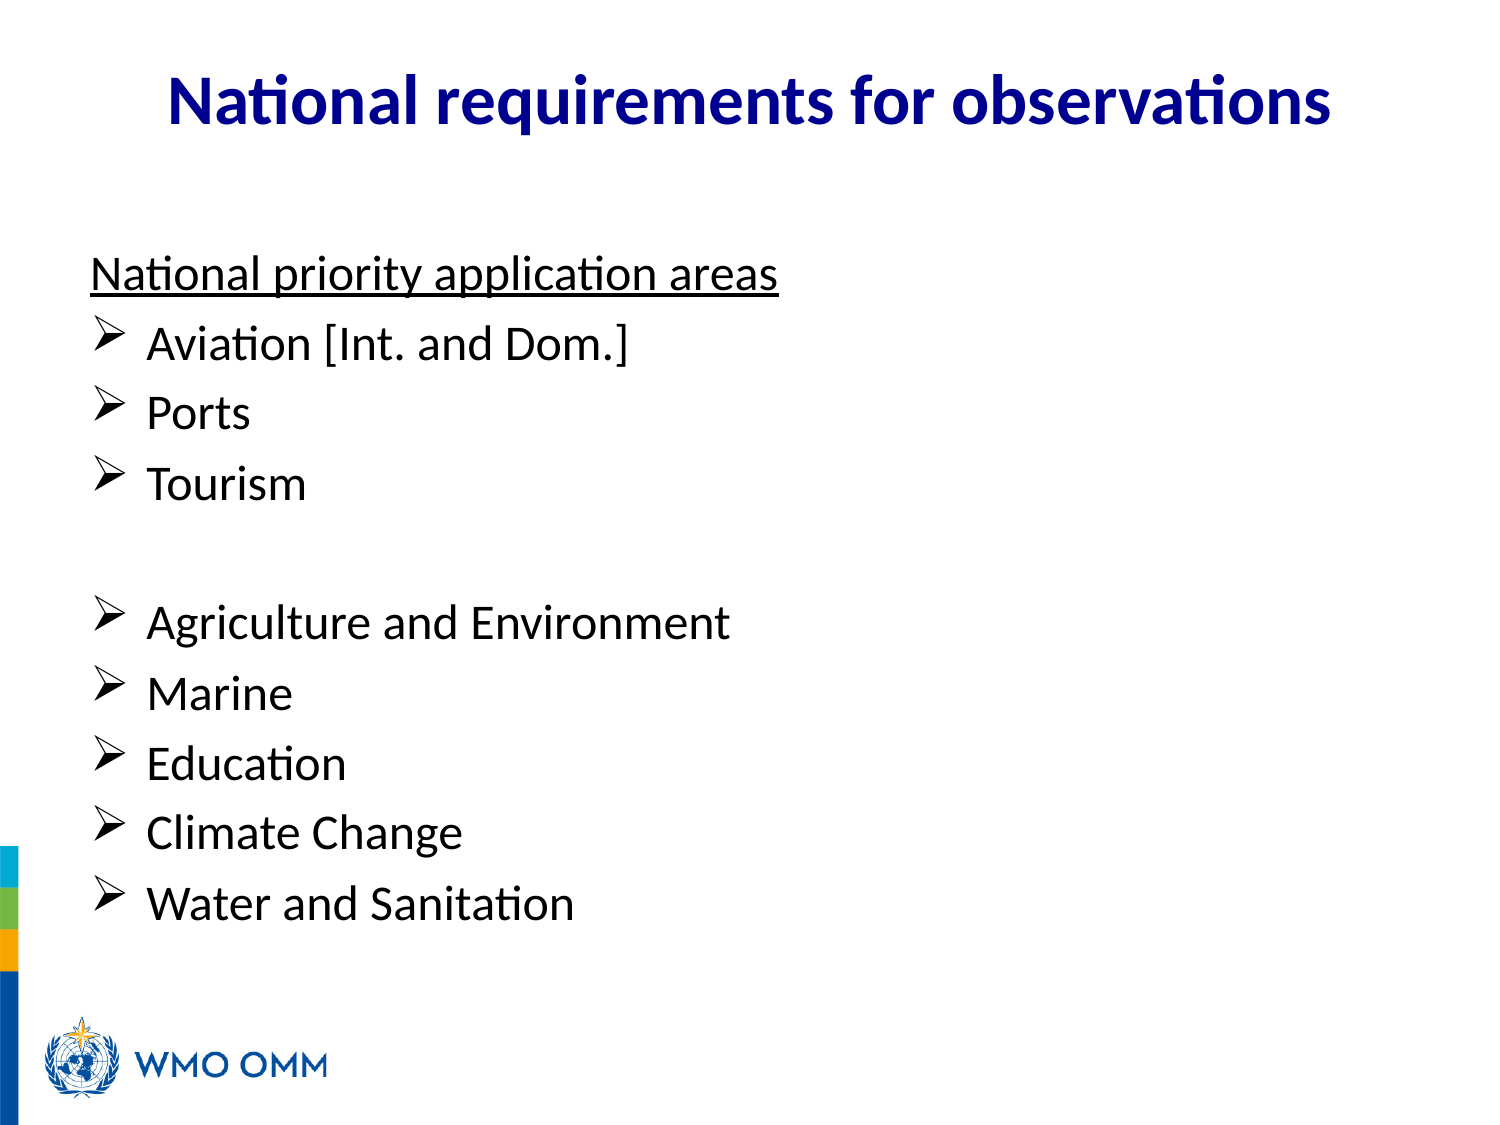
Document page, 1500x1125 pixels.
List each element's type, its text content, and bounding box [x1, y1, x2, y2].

title National requirements for observations [75, 45, 1425, 232]
list National priority application areas Aviation [Int. and Dom.] Ports Tourism Agriculture and Environment Marine Education Climate Change Water and Sanitation [75, 232, 1425, 1005]
picture [0, 845, 327, 1125]
